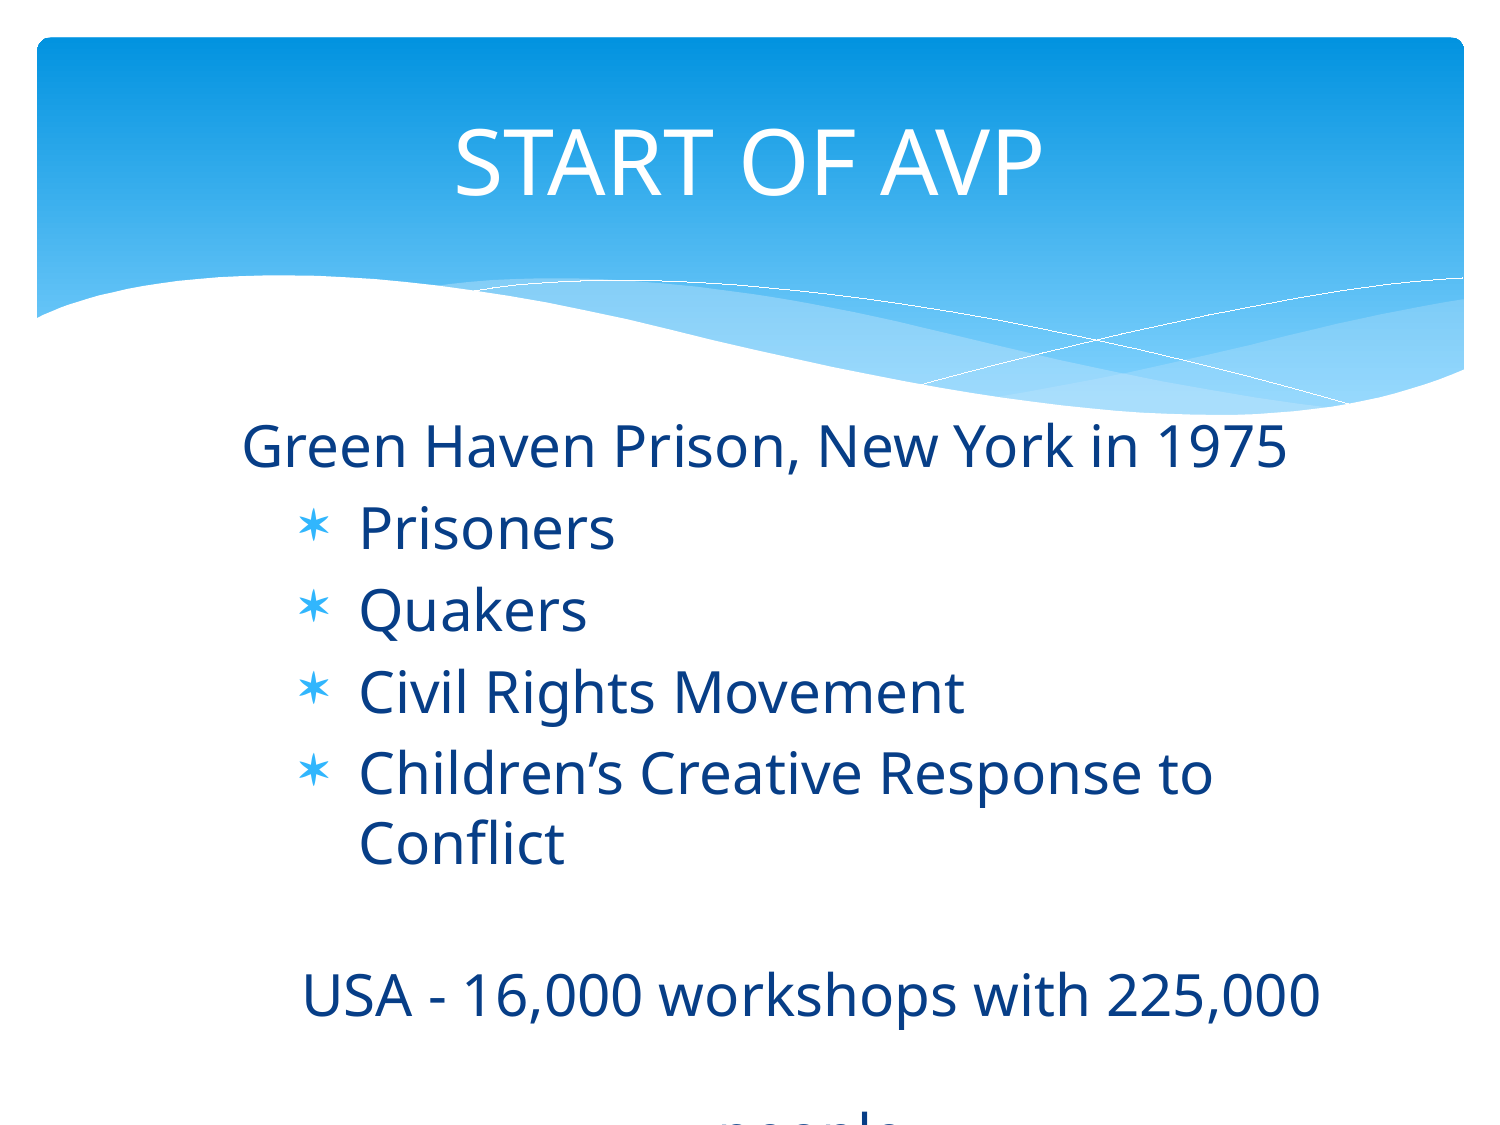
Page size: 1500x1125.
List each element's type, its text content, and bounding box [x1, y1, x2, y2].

list Green Haven Prison, New York in 1975 Prisoners Quakers Civil Rights Movement Children’s Creative Response to Conflict USA - 16,000 workshops with 225,000 people [182, 402, 1425, 1042]
title START OF AVP [75, 55, 1425, 261]
